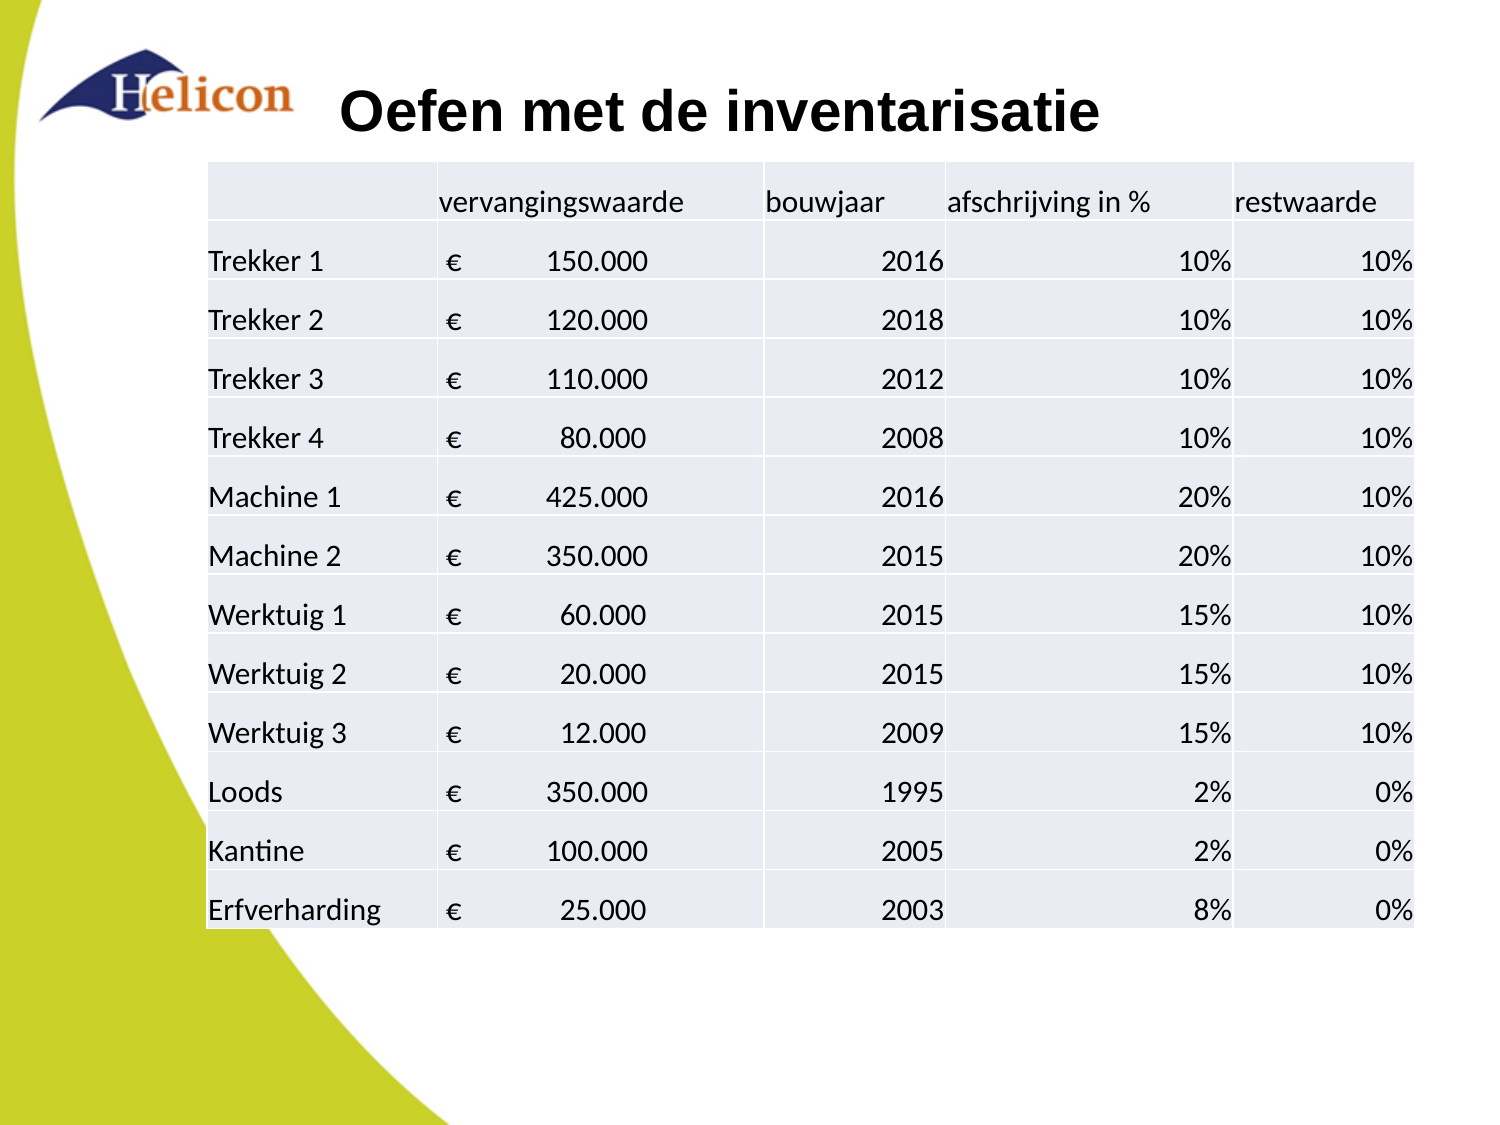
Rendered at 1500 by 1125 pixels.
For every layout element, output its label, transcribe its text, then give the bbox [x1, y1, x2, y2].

table_cell 20% [946, 516, 1232, 573]
table_cell Trekker 1 [208, 221, 437, 278]
table_cell 2003 [765, 870, 945, 928]
table_cell 2008 [765, 398, 945, 455]
table_cell 10% [1234, 693, 1414, 751]
table_cell 2015 [765, 634, 945, 691]
table_cell Machine 2 [208, 516, 437, 573]
table_cell € 150.000 [438, 221, 763, 278]
table_cell € 12.000 [438, 693, 763, 751]
table_cell € 100.000 [438, 811, 763, 869]
table_cell Kantine [208, 811, 437, 869]
table_cell 2016 [765, 221, 945, 278]
table_cell 2% [946, 752, 1232, 810]
table_cell Erfverharding [208, 870, 437, 928]
table_cell 2012 [765, 339, 945, 396]
table_cell 10% [1234, 457, 1414, 514]
table_cell 2% [946, 811, 1232, 869]
table_cell Trekker 4 [208, 398, 437, 455]
table_cell € 110.000 [438, 339, 763, 396]
table_cell € 350.000 [438, 752, 763, 810]
table_cell Machine 1 [208, 457, 437, 514]
table_cell 10% [1234, 516, 1414, 573]
table_cell 1995 [765, 752, 945, 810]
table_cell 10% [946, 398, 1232, 455]
table_cell 10% [946, 339, 1232, 396]
table_cell € 80.000 [438, 398, 763, 455]
table_header bouwjaar [765, 162, 945, 219]
table_cell € 25.000 [438, 870, 763, 928]
table_cell 2018 [765, 280, 945, 337]
table_cell Trekker 2 [208, 280, 437, 337]
table_cell Trekker 3 [208, 339, 437, 396]
table_cell 10% [1234, 221, 1414, 278]
table_cell 0% [1234, 811, 1414, 869]
table_cell 10% [1234, 575, 1414, 632]
table_cell 10% [1234, 398, 1414, 455]
table_cell 10% [946, 221, 1232, 278]
table_cell € 60.000 [438, 575, 763, 632]
table_cell Werktuig 2 [208, 634, 437, 691]
table_cell 2009 [765, 693, 945, 751]
table_cell 20% [946, 457, 1232, 514]
table_cell 2016 [765, 457, 945, 514]
table_cell 8% [946, 870, 1232, 928]
table_cell 15% [946, 634, 1232, 691]
table_cell 15% [946, 575, 1232, 632]
table_cell Werktuig 3 [208, 693, 437, 751]
table_cell 2015 [765, 575, 945, 632]
table_cell € 350.000 [438, 516, 763, 573]
table_header vervangingswaarde [438, 162, 763, 219]
table_cell 10% [1234, 339, 1414, 396]
table_cell 10% [1234, 634, 1414, 691]
table_header [208, 162, 437, 219]
table_cell € 425.000 [438, 457, 763, 514]
table_cell Loods [208, 752, 437, 810]
table_header restwaarde [1234, 162, 1414, 219]
table_cell 10% [1234, 280, 1414, 337]
table_cell Werktuig 1 [208, 575, 437, 632]
table_cell 0% [1234, 870, 1414, 928]
table_cell 15% [946, 693, 1232, 751]
table_header afschrijving in % [946, 162, 1232, 219]
table_cell € 20.000 [438, 634, 763, 691]
table_cell € 120.000 [438, 280, 763, 337]
picture [0, 0, 1500, 1125]
table_cell 0% [1234, 752, 1414, 810]
title Oefen met de inventarisatie [324, 54, 1415, 160]
table_cell 2015 [765, 516, 945, 573]
table_cell 2005 [765, 811, 945, 869]
table_cell 10% [946, 280, 1232, 337]
